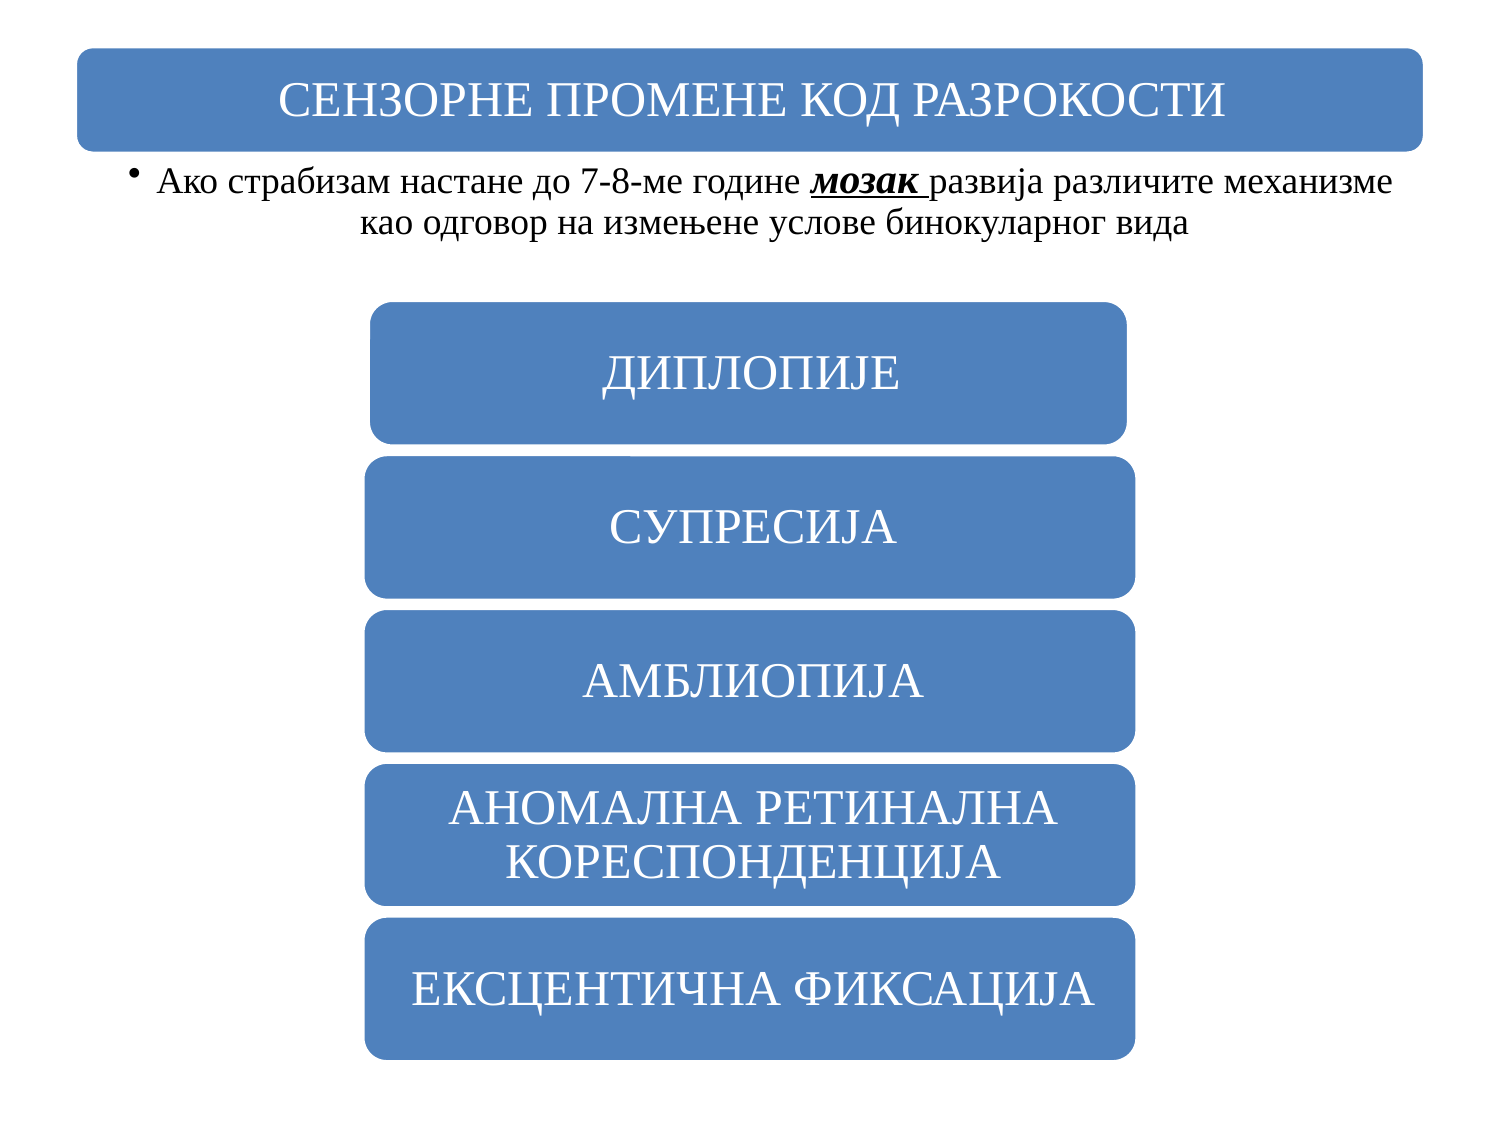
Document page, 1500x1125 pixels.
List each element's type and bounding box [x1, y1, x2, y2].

list [74, 299, 1426, 1063]
text_box [74, 44, 1426, 251]
